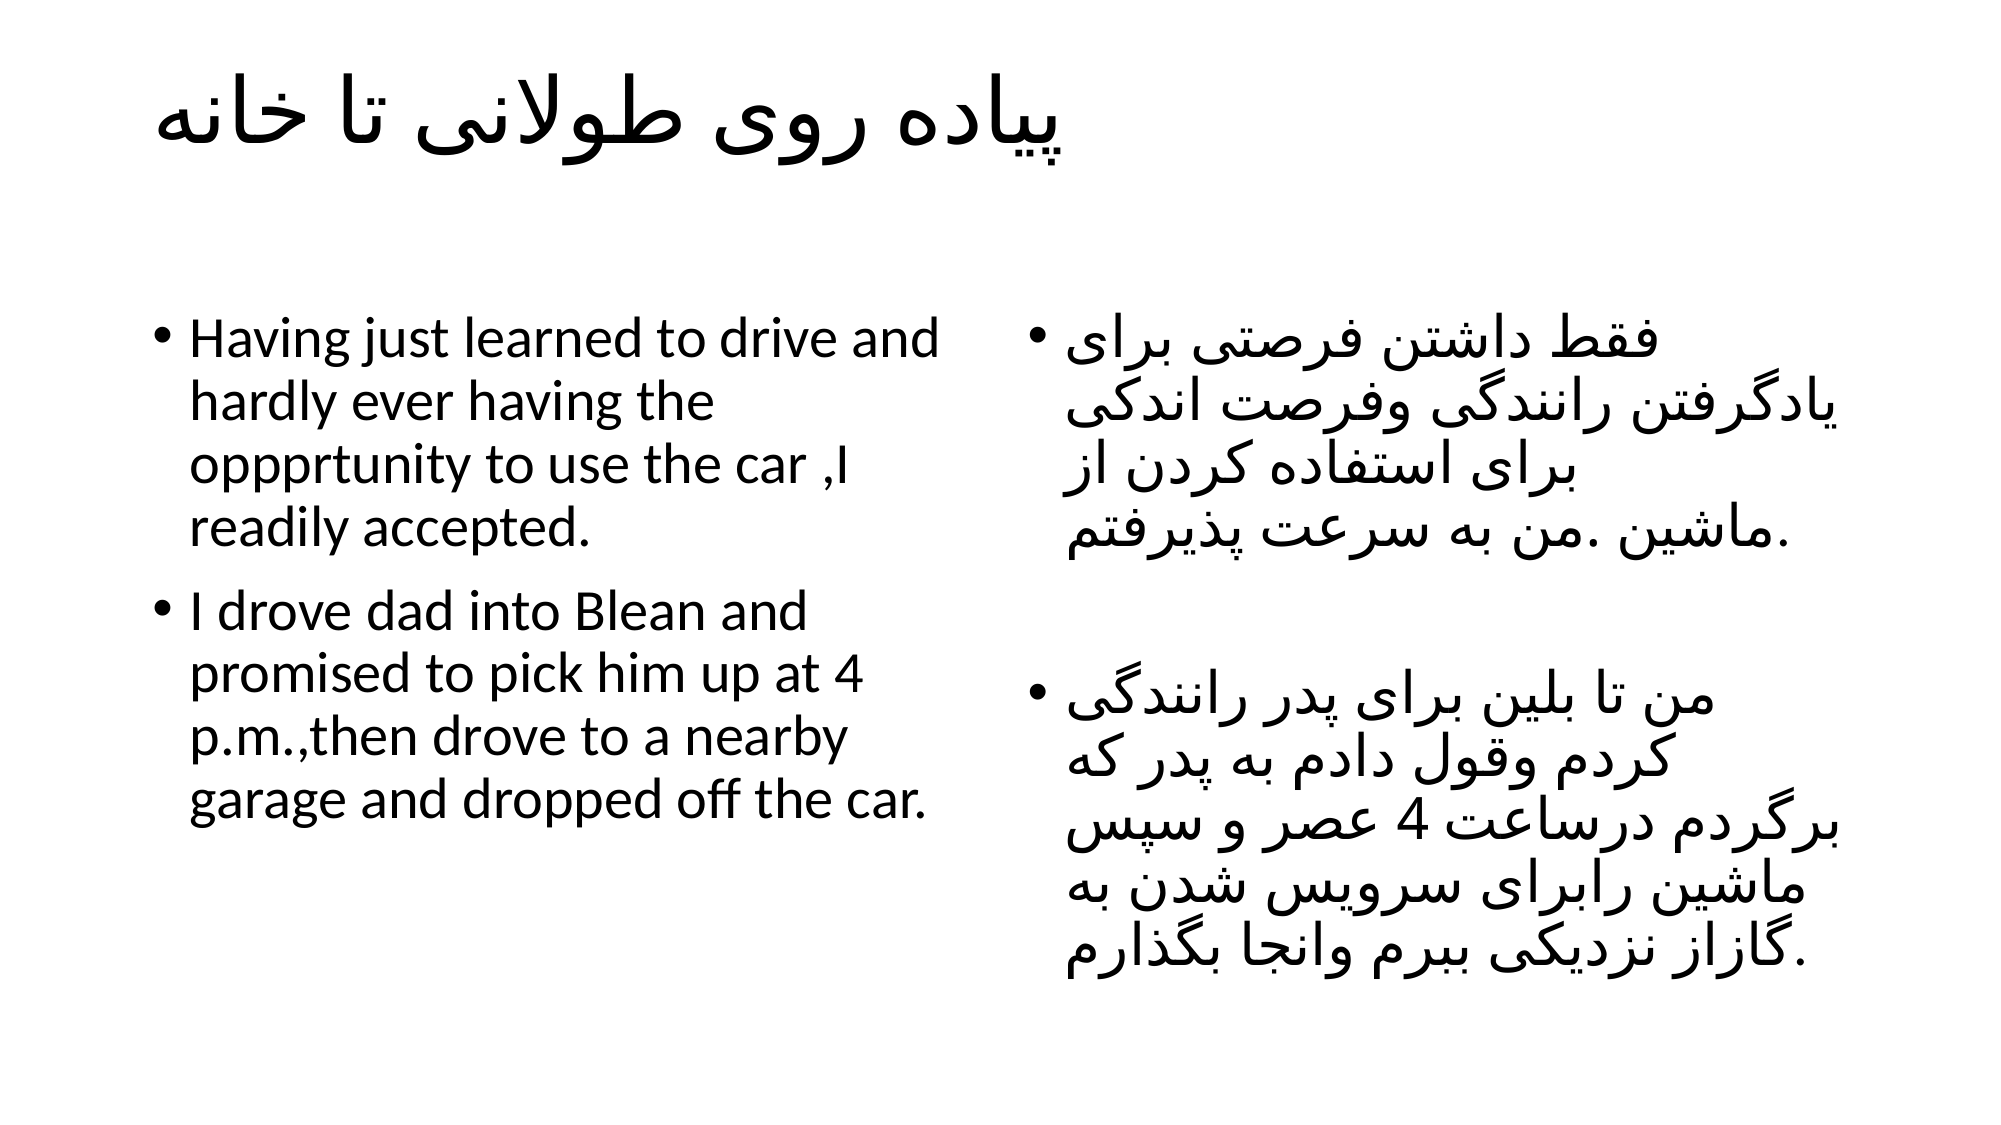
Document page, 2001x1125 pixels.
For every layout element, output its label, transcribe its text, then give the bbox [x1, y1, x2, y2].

title پیاده روی طولانی تا خانه [137, 59, 1863, 278]
list Having just learned to drive and hardly ever having the oppprtunity to use the car ,I readily accepted. I drove dad into Blean and promised to pick him up at 4 p.m.,then drove to a nearby garage and dropped off the car. [137, 299, 988, 1014]
list فقط داشتن فرصتی برای یادگرفتن رانندگی وفرصت اندکی برای استفاده کردن از ماشین .من به سرعت پذیرفتم. من تا بلین برای پدر رانندگی کردم وقول دادم به پدر که برگردم درساعت 4 عصر و سپس ماشین رابرای سرویس شدن به گازاز نزدیکی ببرم وانجا بگذارم. [1012, 299, 1863, 1014]
